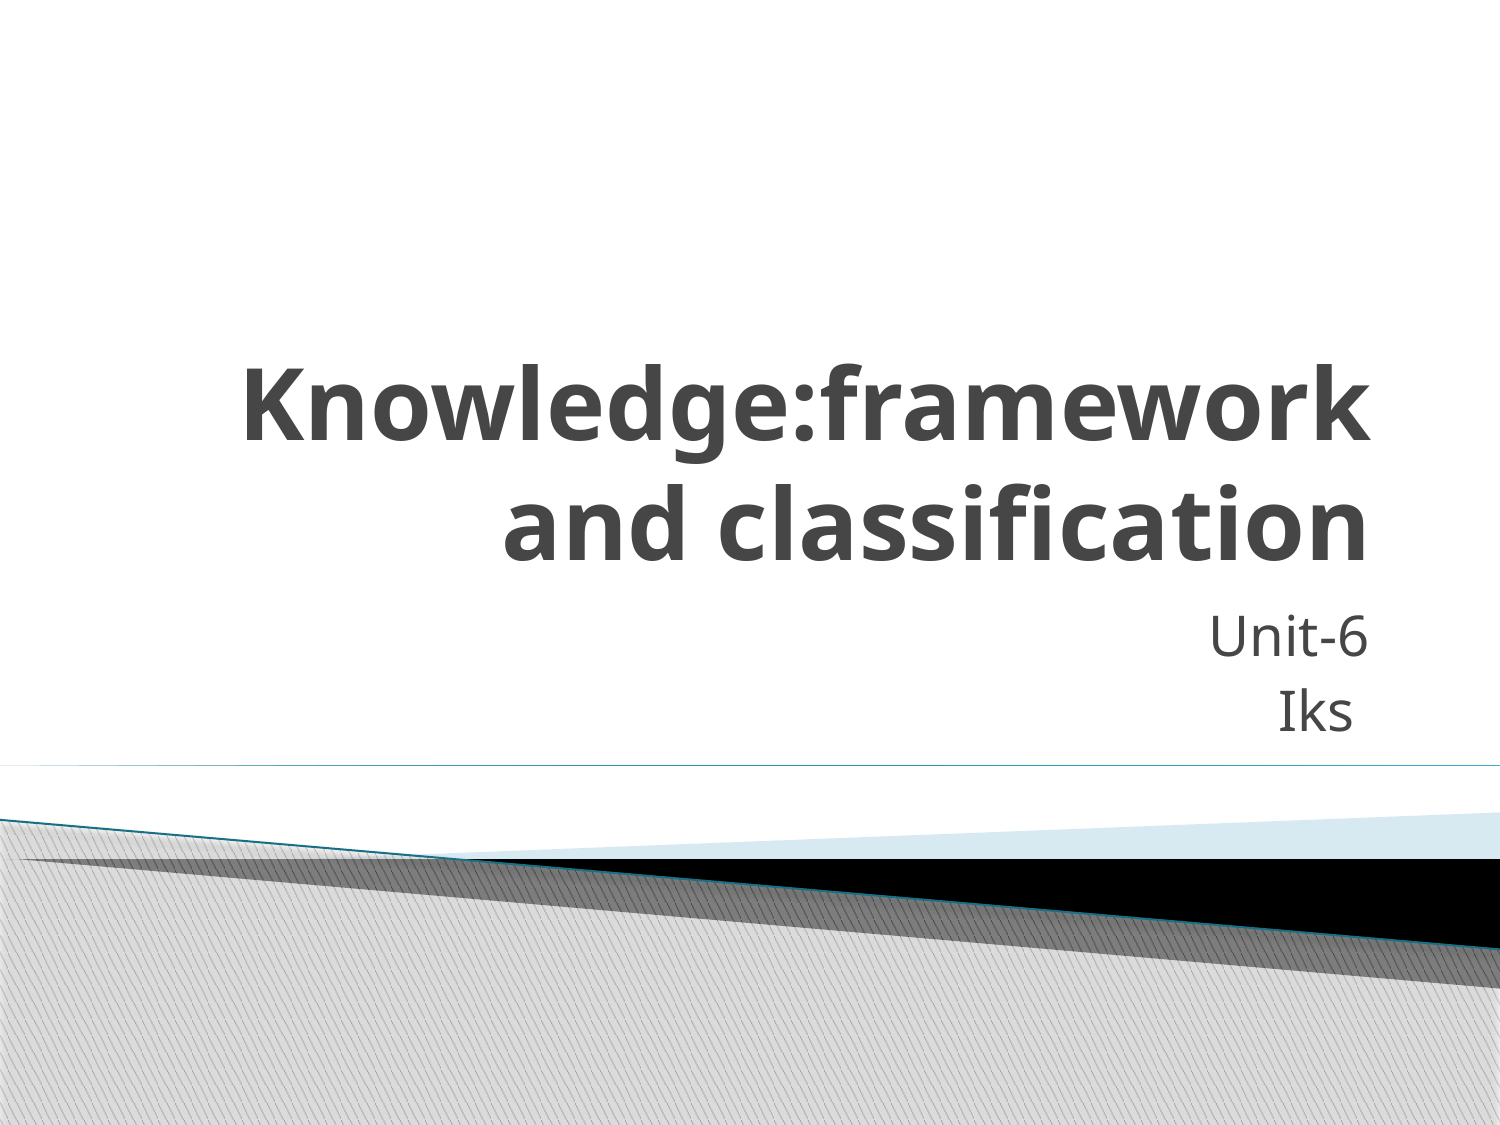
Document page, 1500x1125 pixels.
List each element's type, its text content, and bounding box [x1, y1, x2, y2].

title Knowledge:framework and classification [112, 287, 1388, 588]
picture [5, 859, 1500, 989]
subtitle Unit-6 Iks [112, 592, 1388, 790]
